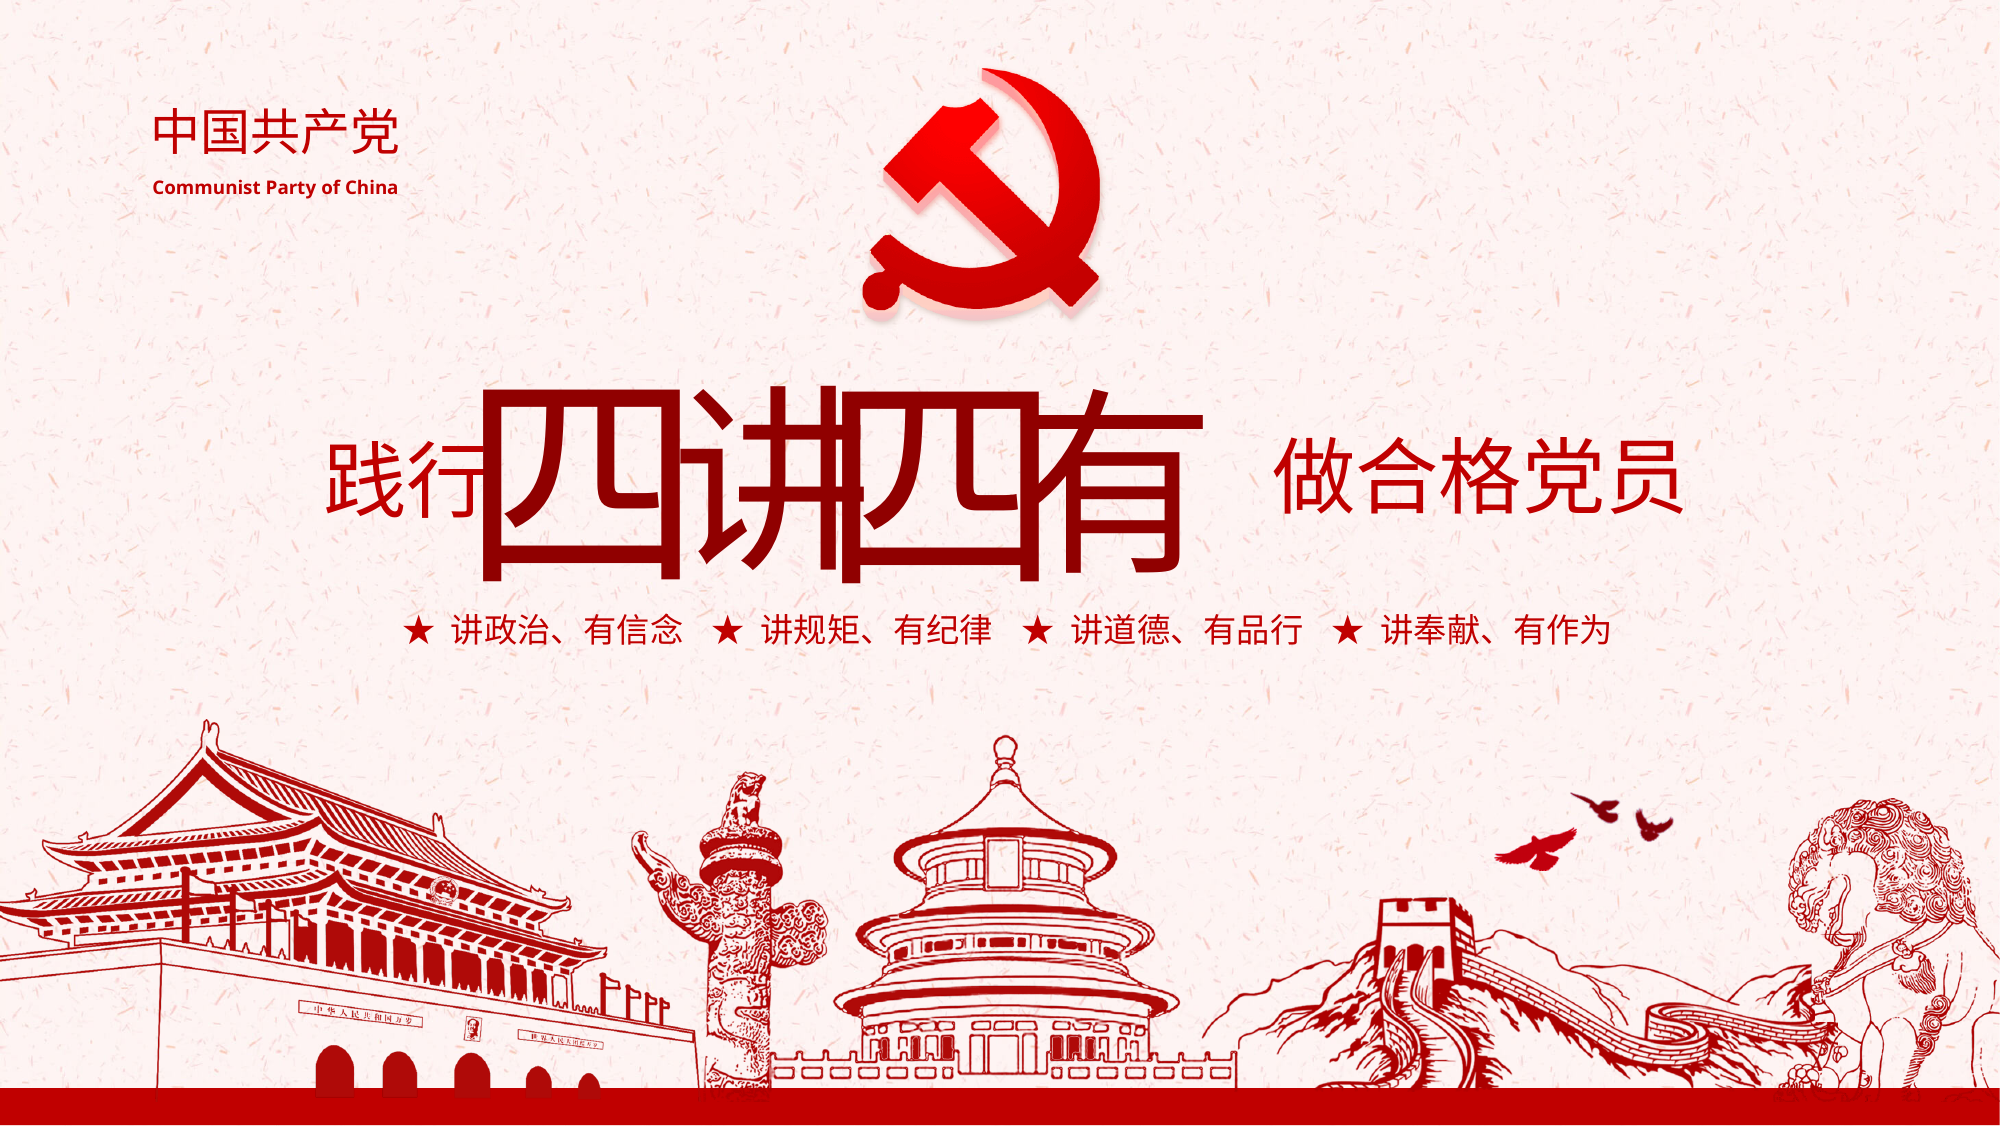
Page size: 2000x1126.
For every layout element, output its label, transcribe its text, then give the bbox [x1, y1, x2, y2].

text_box ★ 讲政治、有信念 [387, 602, 697, 657]
text_box 讲 [622, 344, 775, 602]
text_box 践行 [220, 417, 438, 538]
picture [0, 0, 2000, 684]
text_box ★ 讲道德、有品行 [1007, 602, 1317, 657]
text_box 中国共产党 [130, 90, 433, 170]
text_box ★ 讲规矩、有纪律 [697, 602, 1007, 657]
text_box ★ 讲奉献、有作为 [1317, 602, 1629, 657]
text_box Communist Party of China [132, 170, 419, 209]
text_box 四 [438, 320, 725, 602]
text_box 四 [775, 323, 1107, 602]
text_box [0, 684, 2000, 1126]
text_box 有 [1107, 347, 1291, 602]
picture [1468, 779, 1684, 894]
text_box 做合格党员 [1243, 414, 1709, 535]
